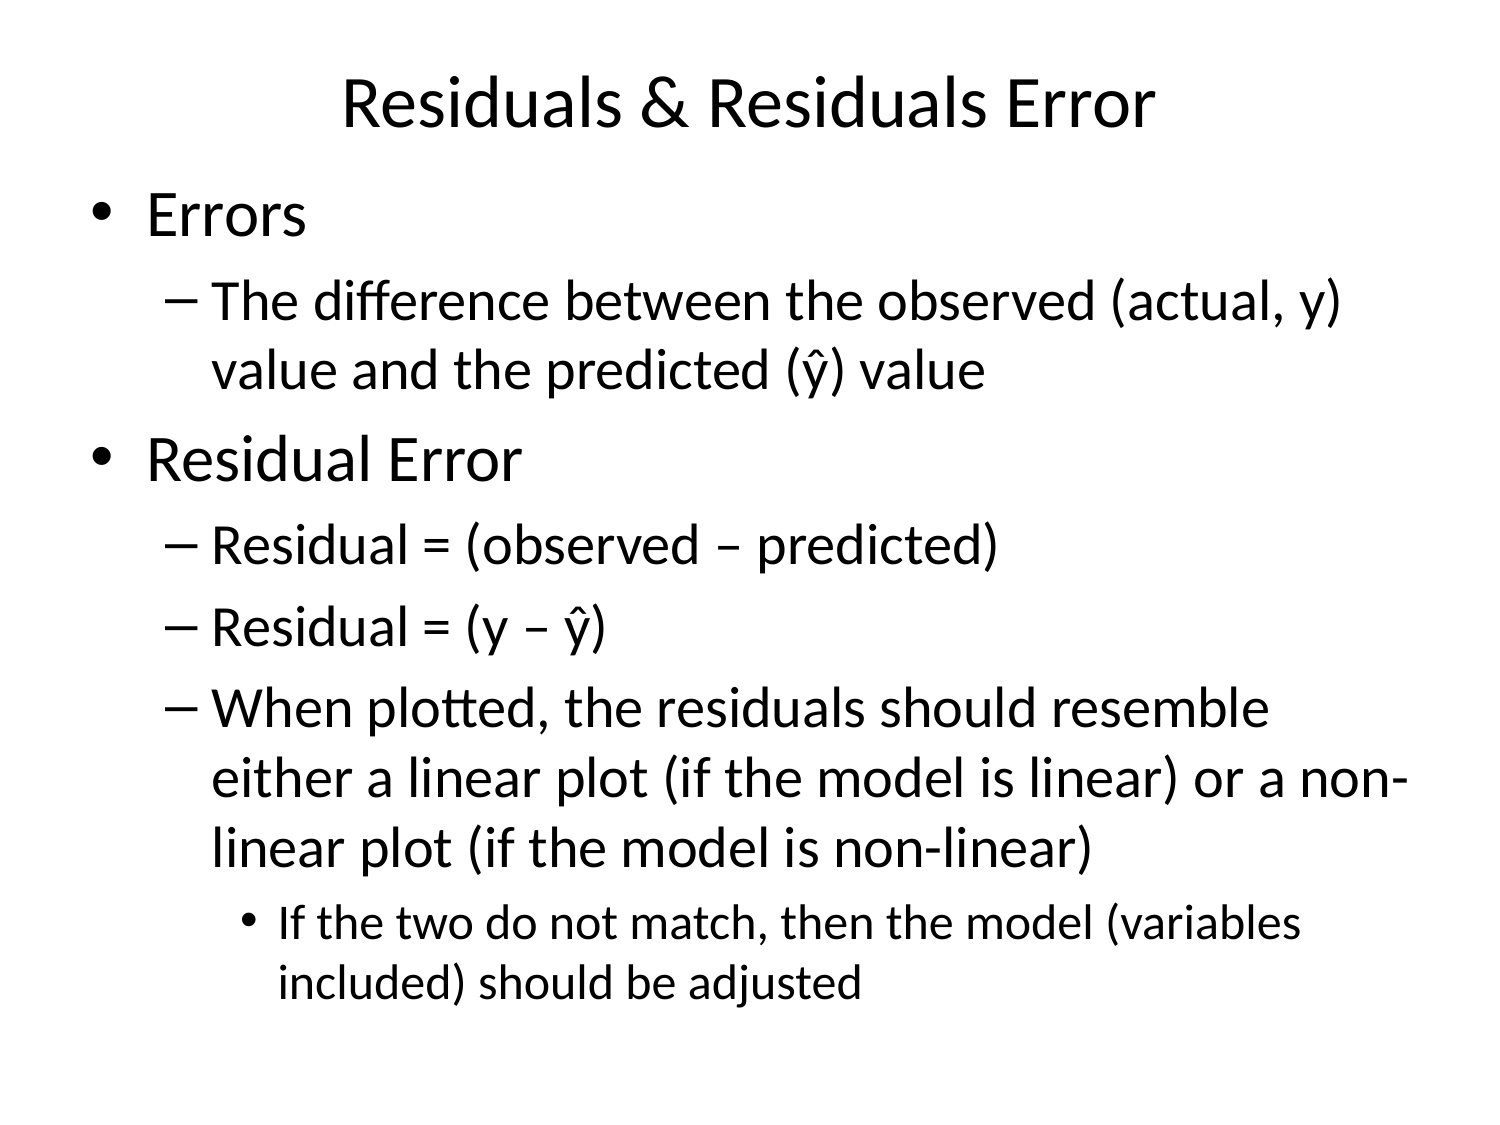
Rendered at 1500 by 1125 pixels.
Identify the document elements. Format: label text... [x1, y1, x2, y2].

list Errors The difference between the observed (actual, y) value and the predicted (ŷ) value Residual Error Residual = (observed – predicted) Residual = (y – ŷ) When plotted, the residuals should resemble either a linear plot (if the model is linear) or a non-linear plot (if the model is non-linear) If the two do not match, then the model (variables included) should be adjusted [75, 162, 1425, 1050]
title Residuals & Residuals Error [75, 45, 1425, 150]
